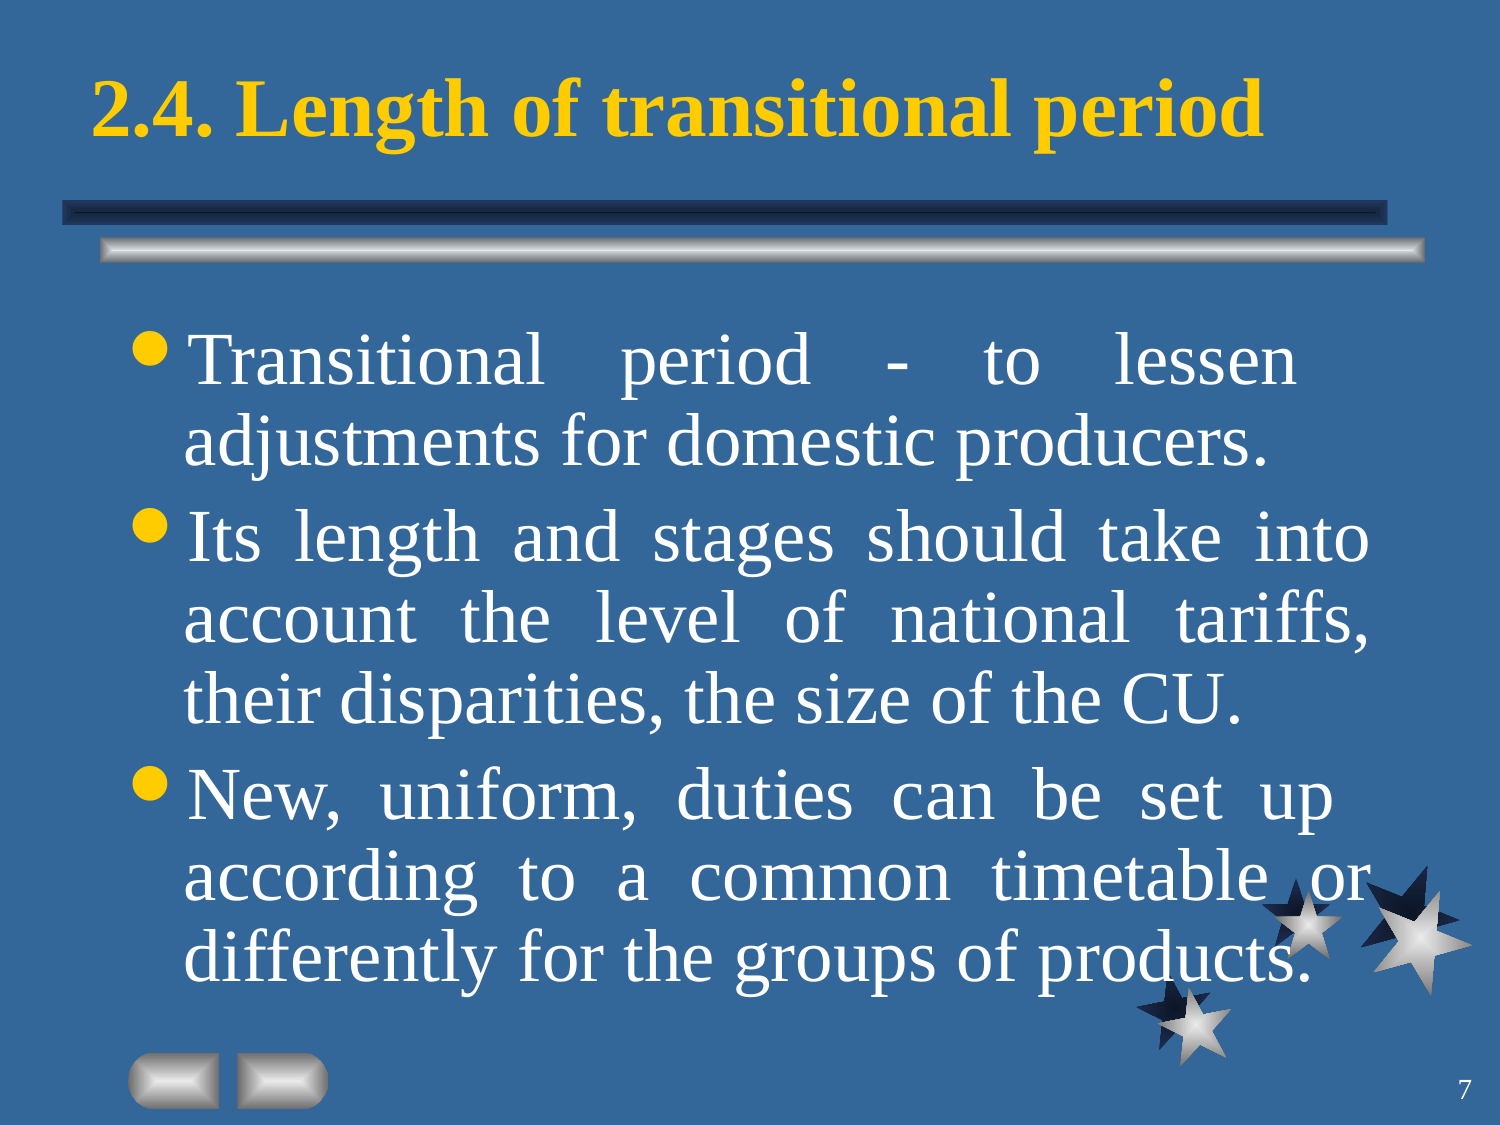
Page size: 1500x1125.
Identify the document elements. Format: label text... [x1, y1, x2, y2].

title 2.4. Length of transitional period [74, 0, 1426, 163]
slide_number 7 [1174, 1049, 1488, 1125]
list Transitional period - to lessen adjustments for domestic producers. Its length and stages should take into account the level of national tariffs, their disparities, the size of the CU. New, uniform, duties can be set up according to a common timetable or differently for the groups of products. [112, 312, 1388, 988]
